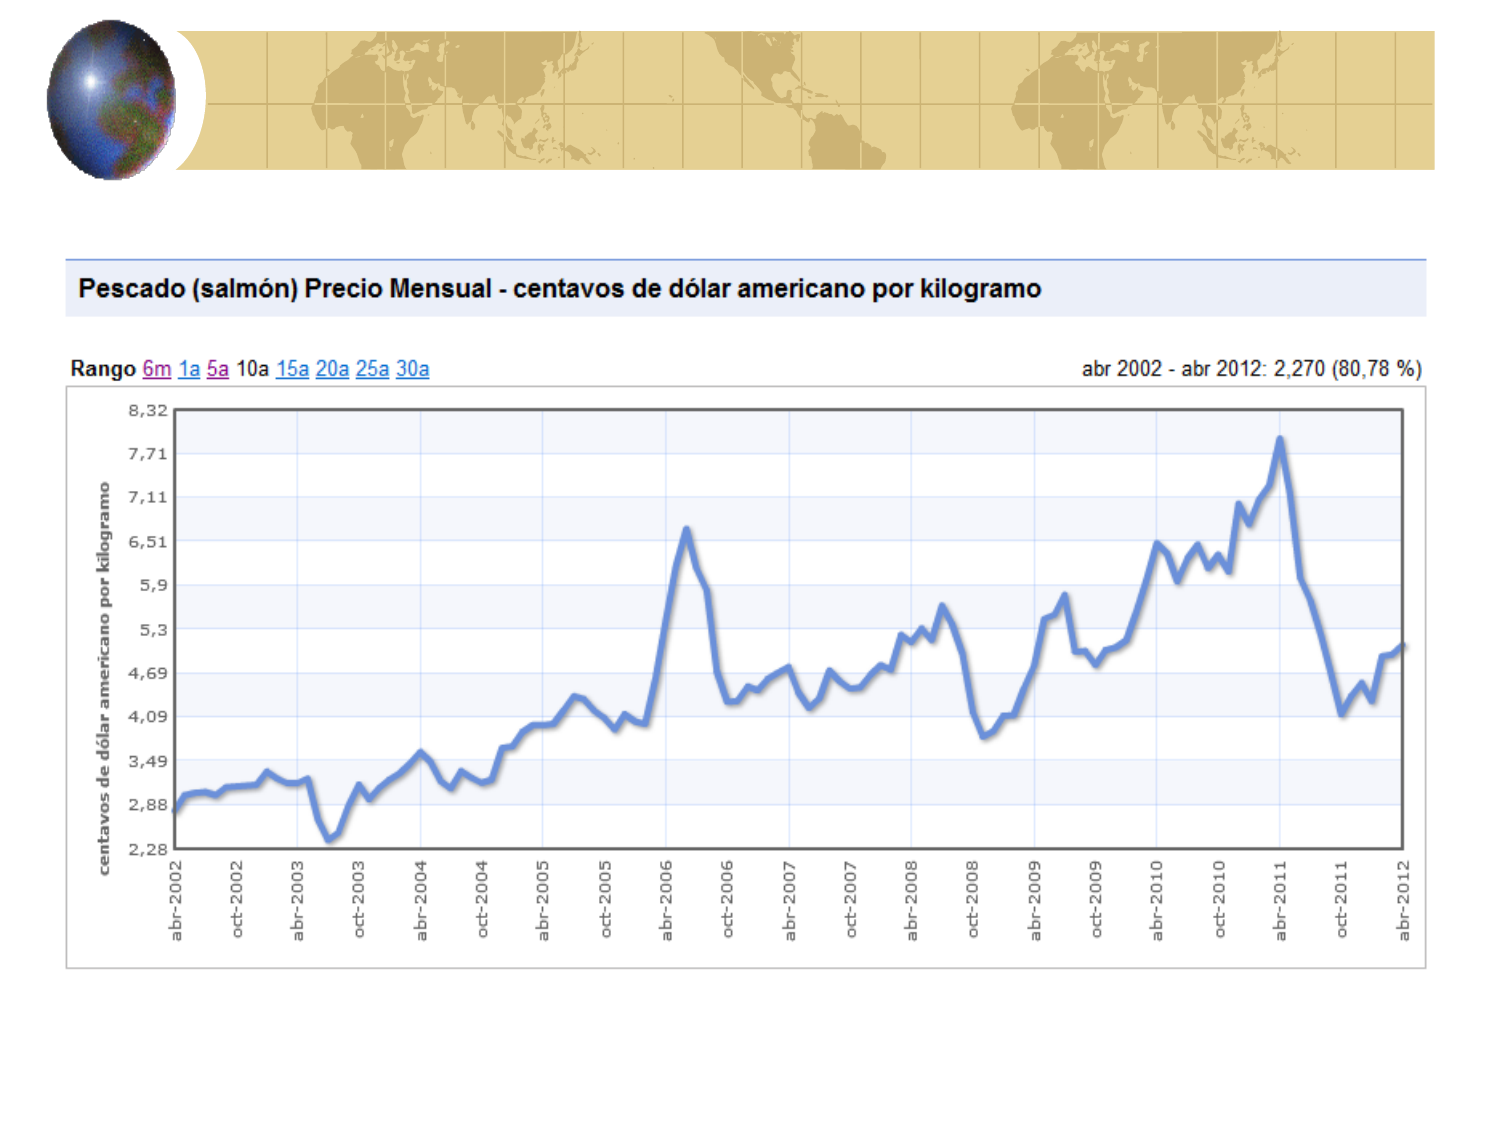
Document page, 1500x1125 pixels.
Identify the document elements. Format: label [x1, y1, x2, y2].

picture [42, 14, 190, 185]
picture [64, 257, 1430, 978]
